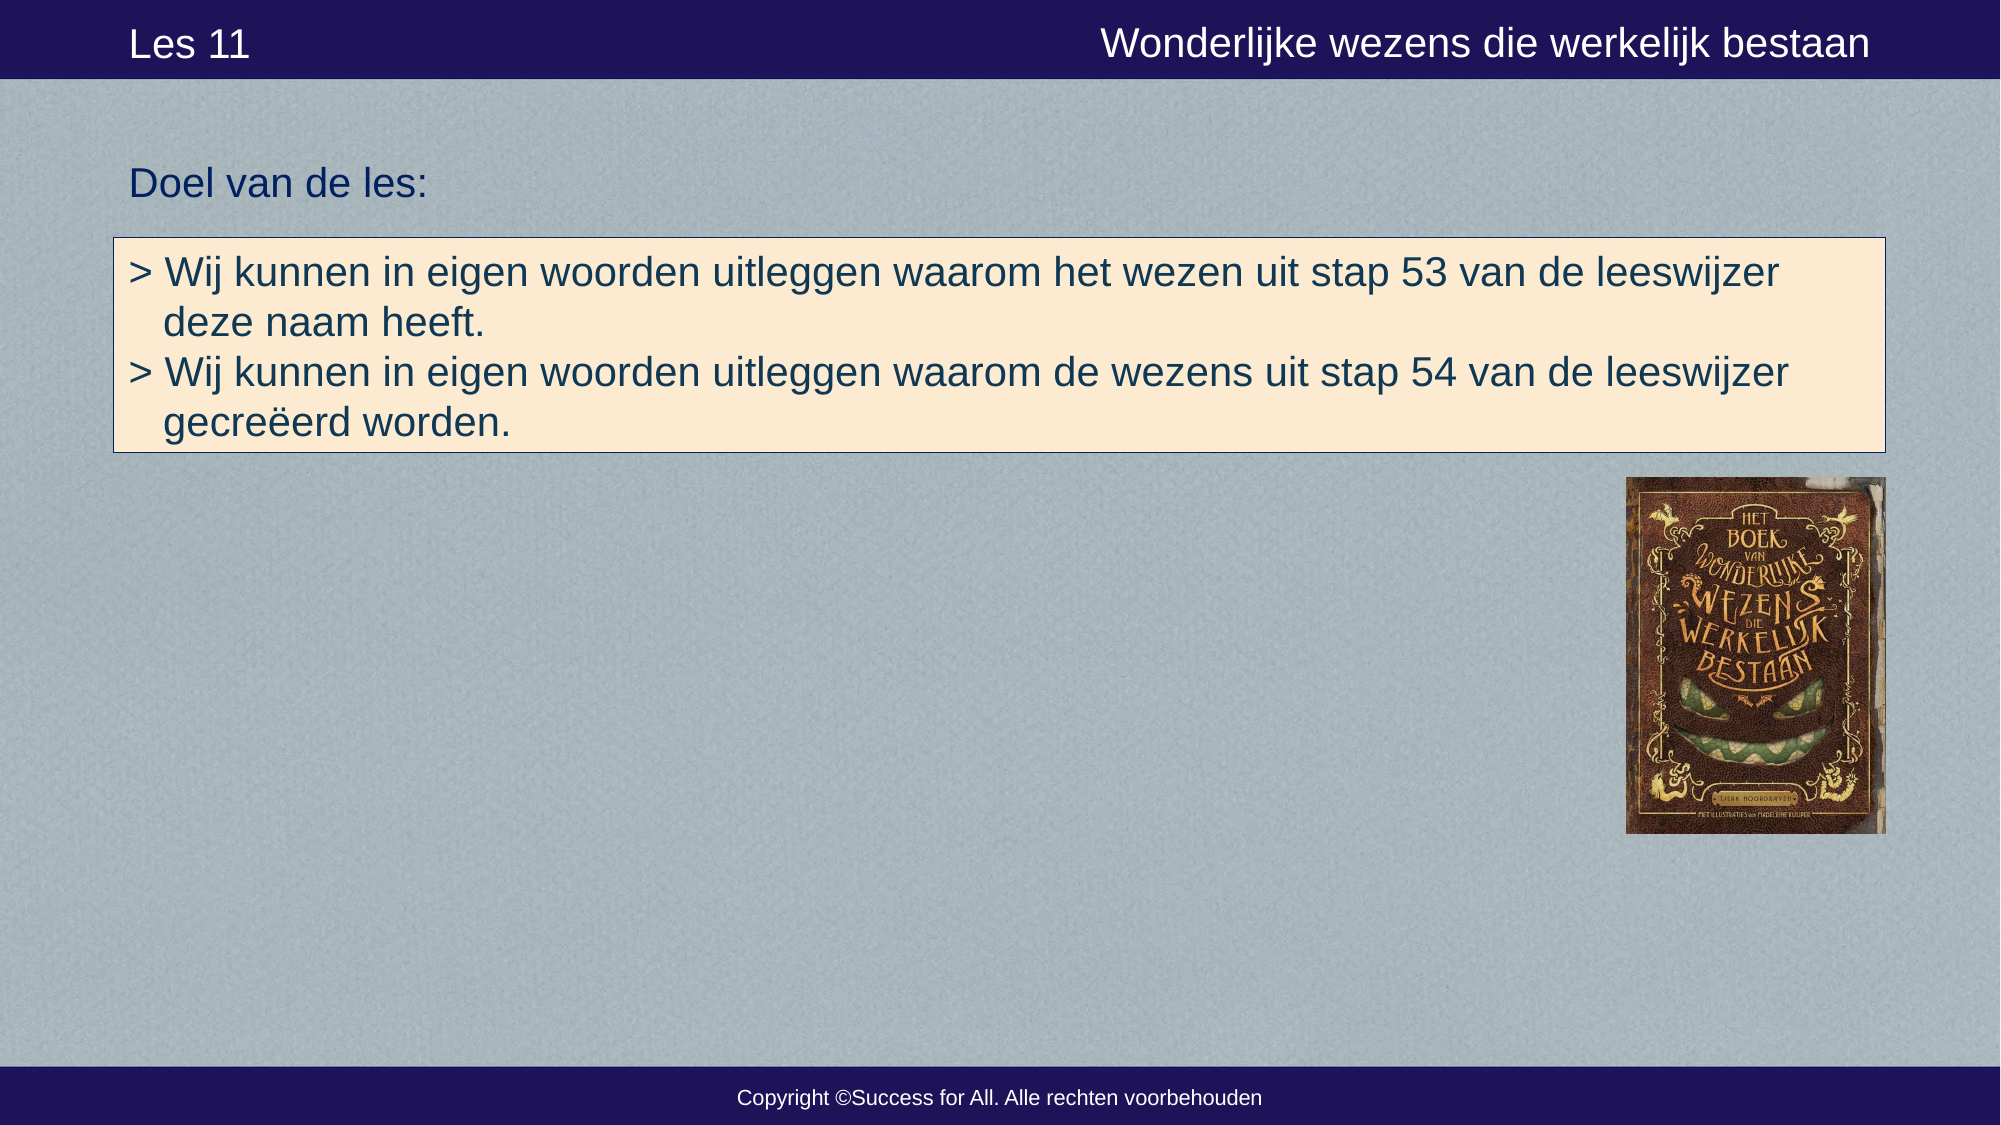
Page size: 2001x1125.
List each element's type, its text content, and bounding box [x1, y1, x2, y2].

text_box Les 11 [114, 9, 354, 75]
picture [0, 0, 2001, 1125]
text_box > Wij kunnen in eigen woorden uitleggen waarom het wezen uit stap 53 van de leeswijzer deze naam heeft. > Wij kunnen in eigen woorden uitleggen waarom de wezens uit stap 54 van de leeswijzer gecreëerd worden. [113, 237, 1886, 453]
text_box Doel van de les: [113, 148, 1635, 214]
text_box Copyright ©Success for All. Alle rechten voorbehouden [0, 1076, 2000, 1125]
text_box Wonderlijke wezens die werkelijk bestaan [999, 8, 1886, 73]
